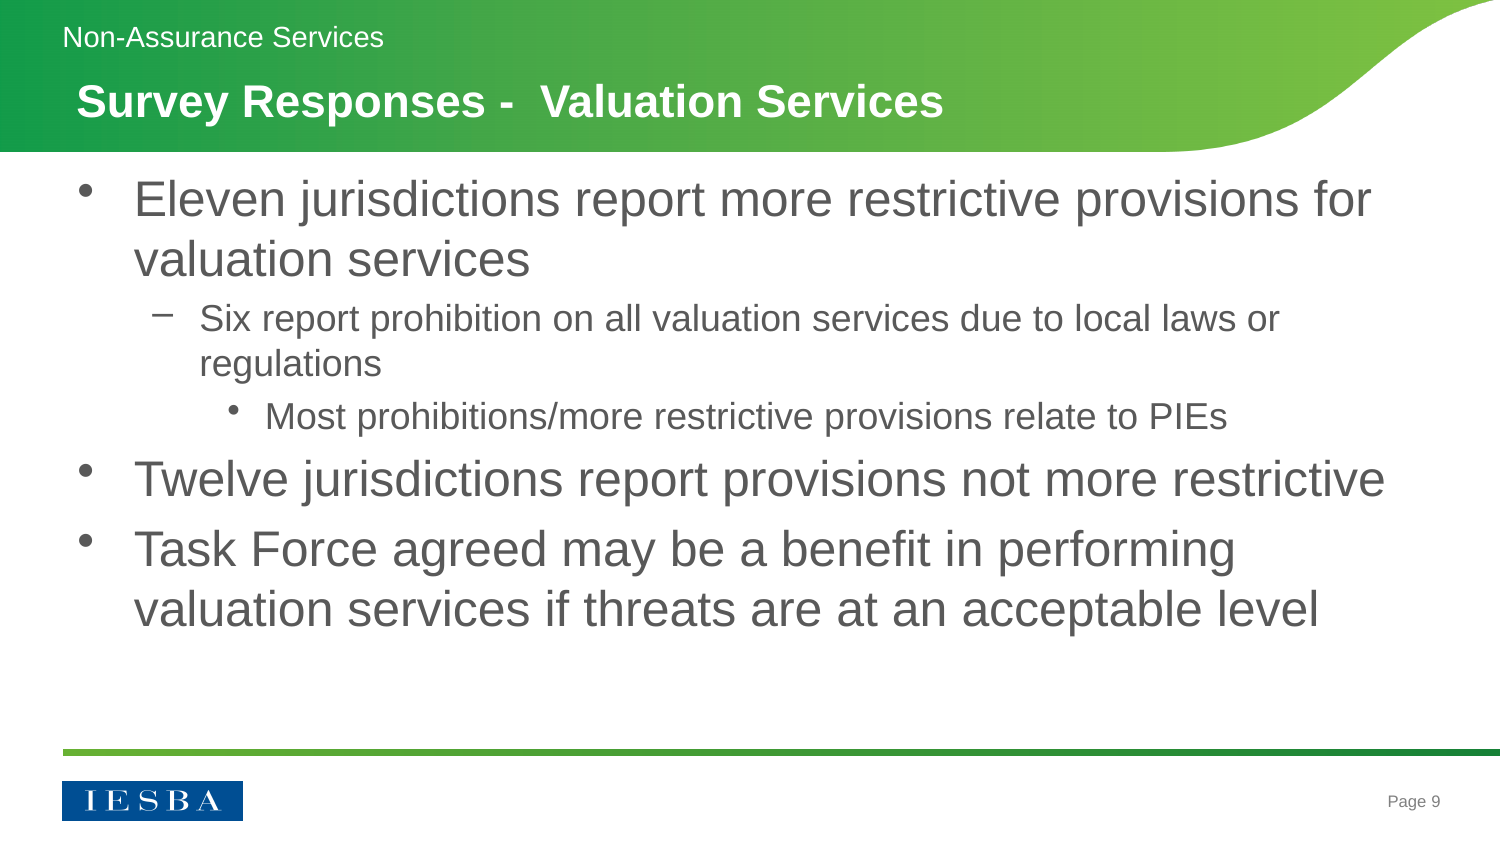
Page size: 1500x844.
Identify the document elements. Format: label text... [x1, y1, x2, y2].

list Eleven jurisdictions report more restrictive provisions for valuation services Six report prohibition on all valuation services due to local laws or regulations Most prohibitions/more restrictive provisions relate to PIEs Twelve jurisdictions report provisions not more restrictive Task Force agreed may be a benefit in performing valuation services if threats are at an acceptable level [62, 159, 1450, 666]
subtitle Non-Assurance Services [62, 18, 500, 47]
picture [62, 781, 243, 821]
title Survey Responses - Valuation Services [62, 34, 1300, 100]
picture [0, 0, 1497, 152]
